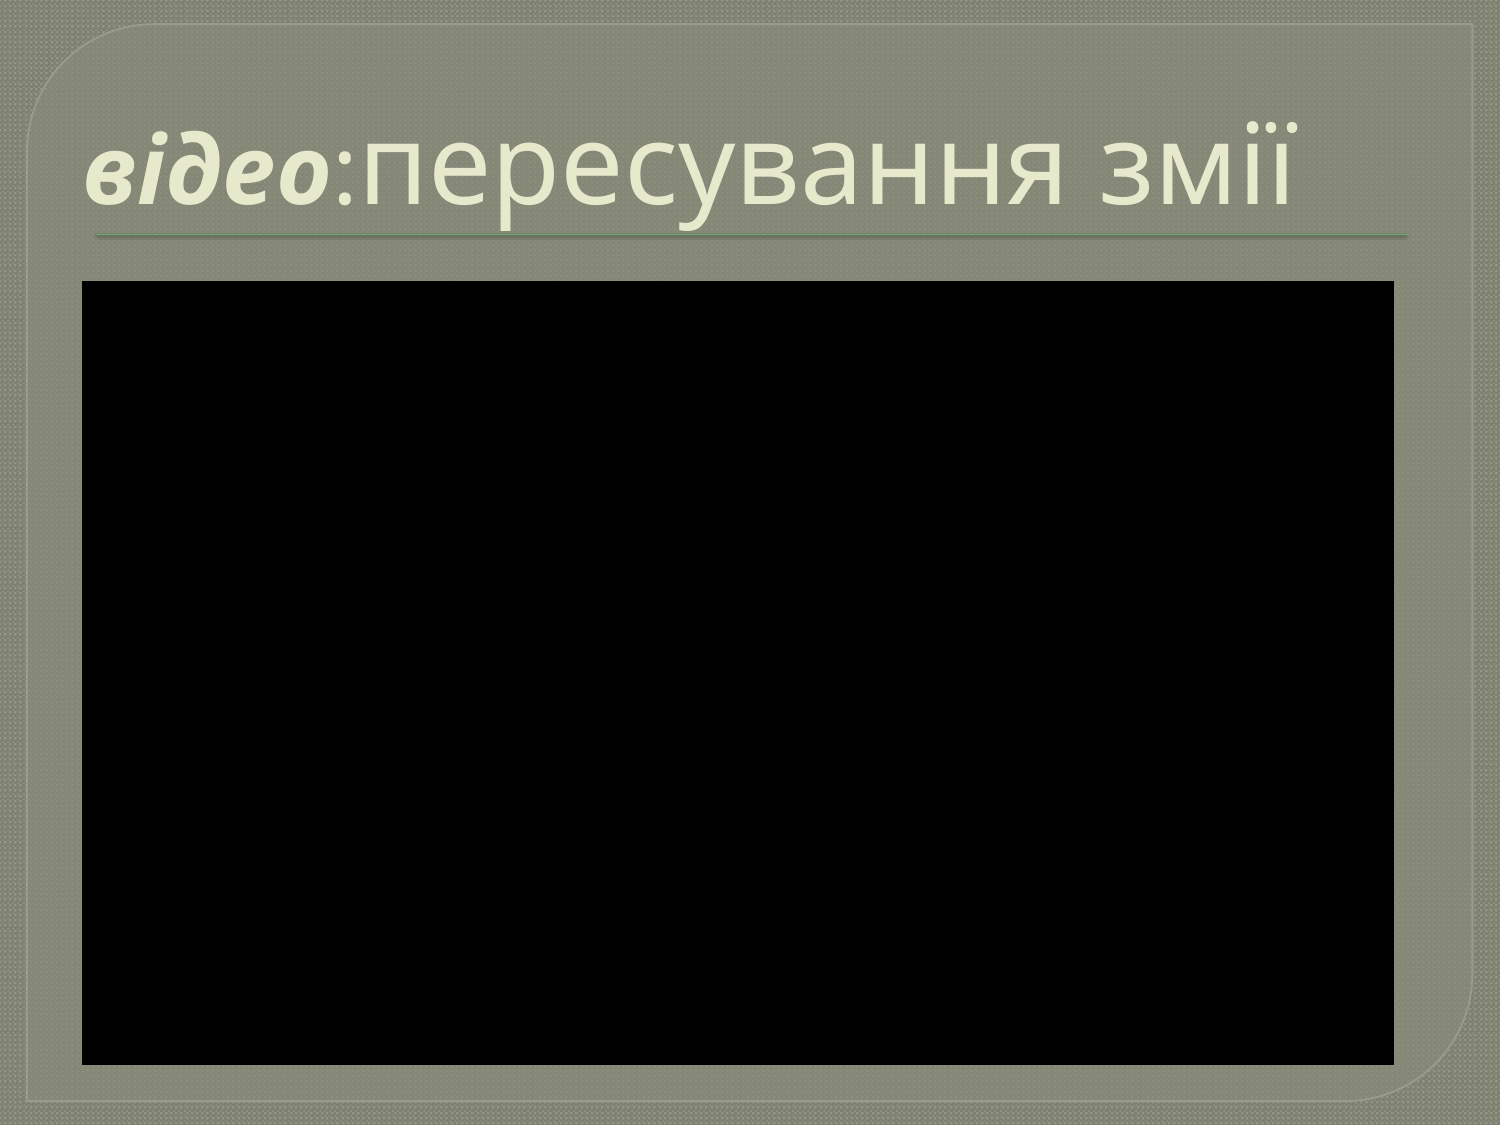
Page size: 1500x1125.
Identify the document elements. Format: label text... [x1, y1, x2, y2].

title відео:пересування змії [58, 46, 1409, 235]
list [81, 280, 1395, 1066]
